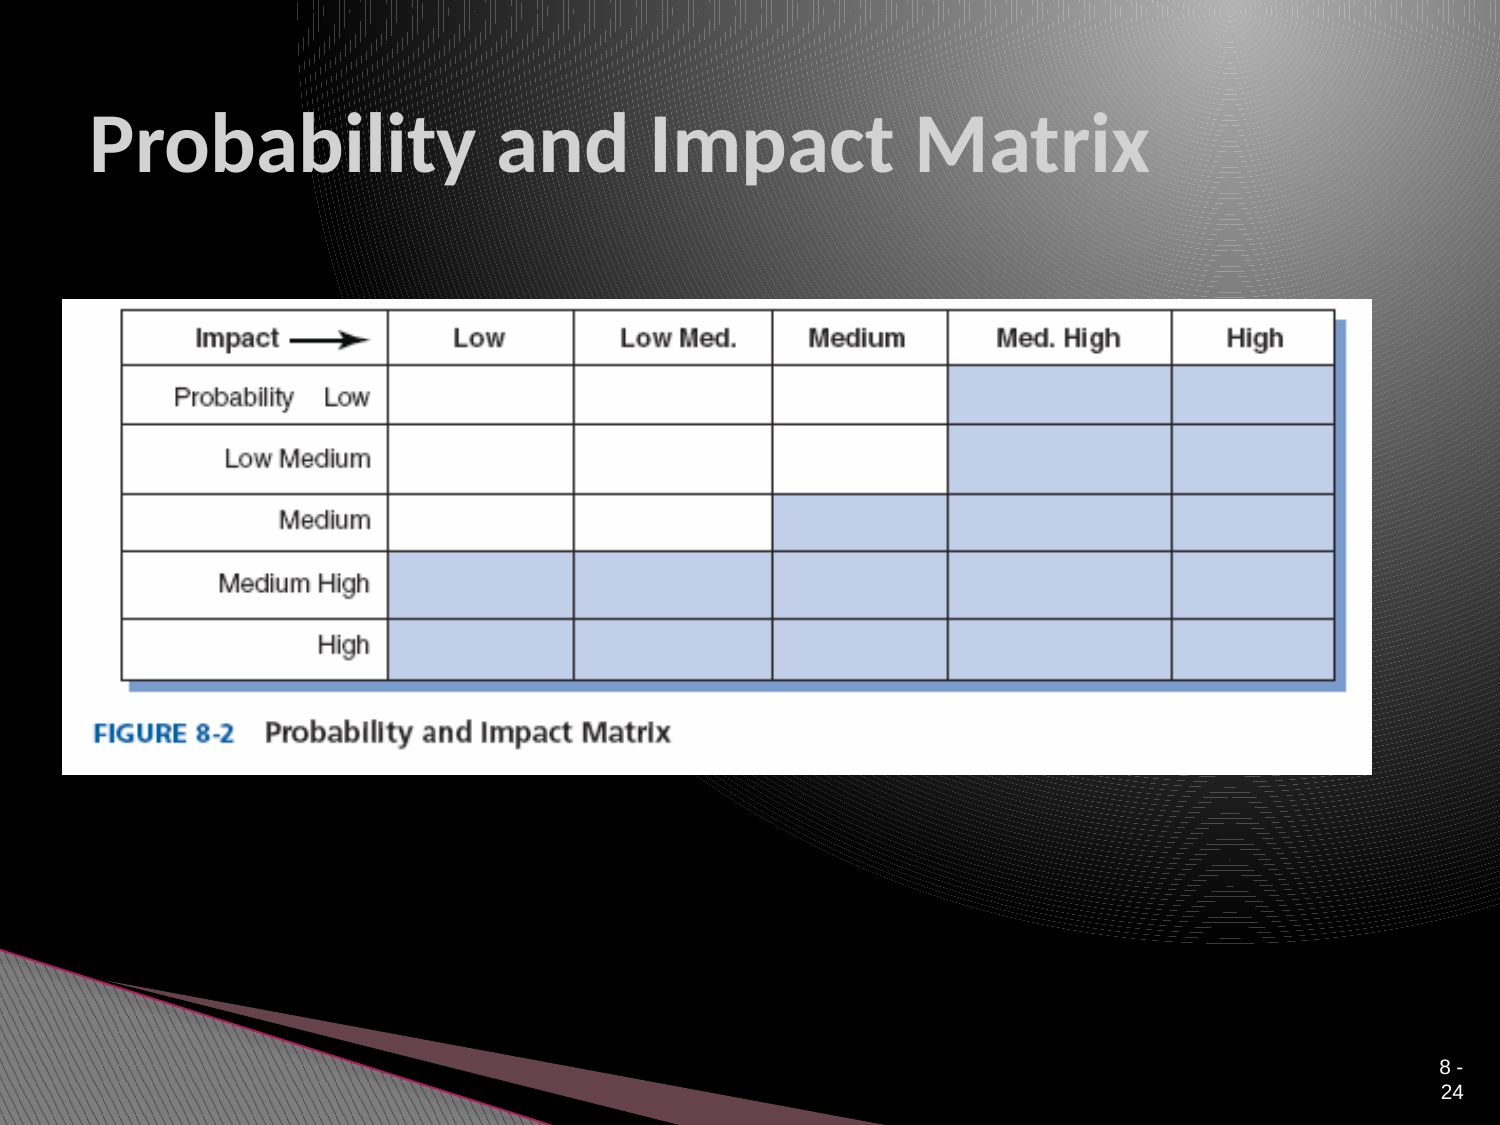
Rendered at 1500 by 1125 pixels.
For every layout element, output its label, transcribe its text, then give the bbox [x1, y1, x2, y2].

picture [62, 299, 1372, 776]
slide_number 8 - 24 [1418, 1051, 1479, 1112]
picture [0, 952, 543, 1125]
title Probability and Impact Matrix [75, 45, 1425, 233]
